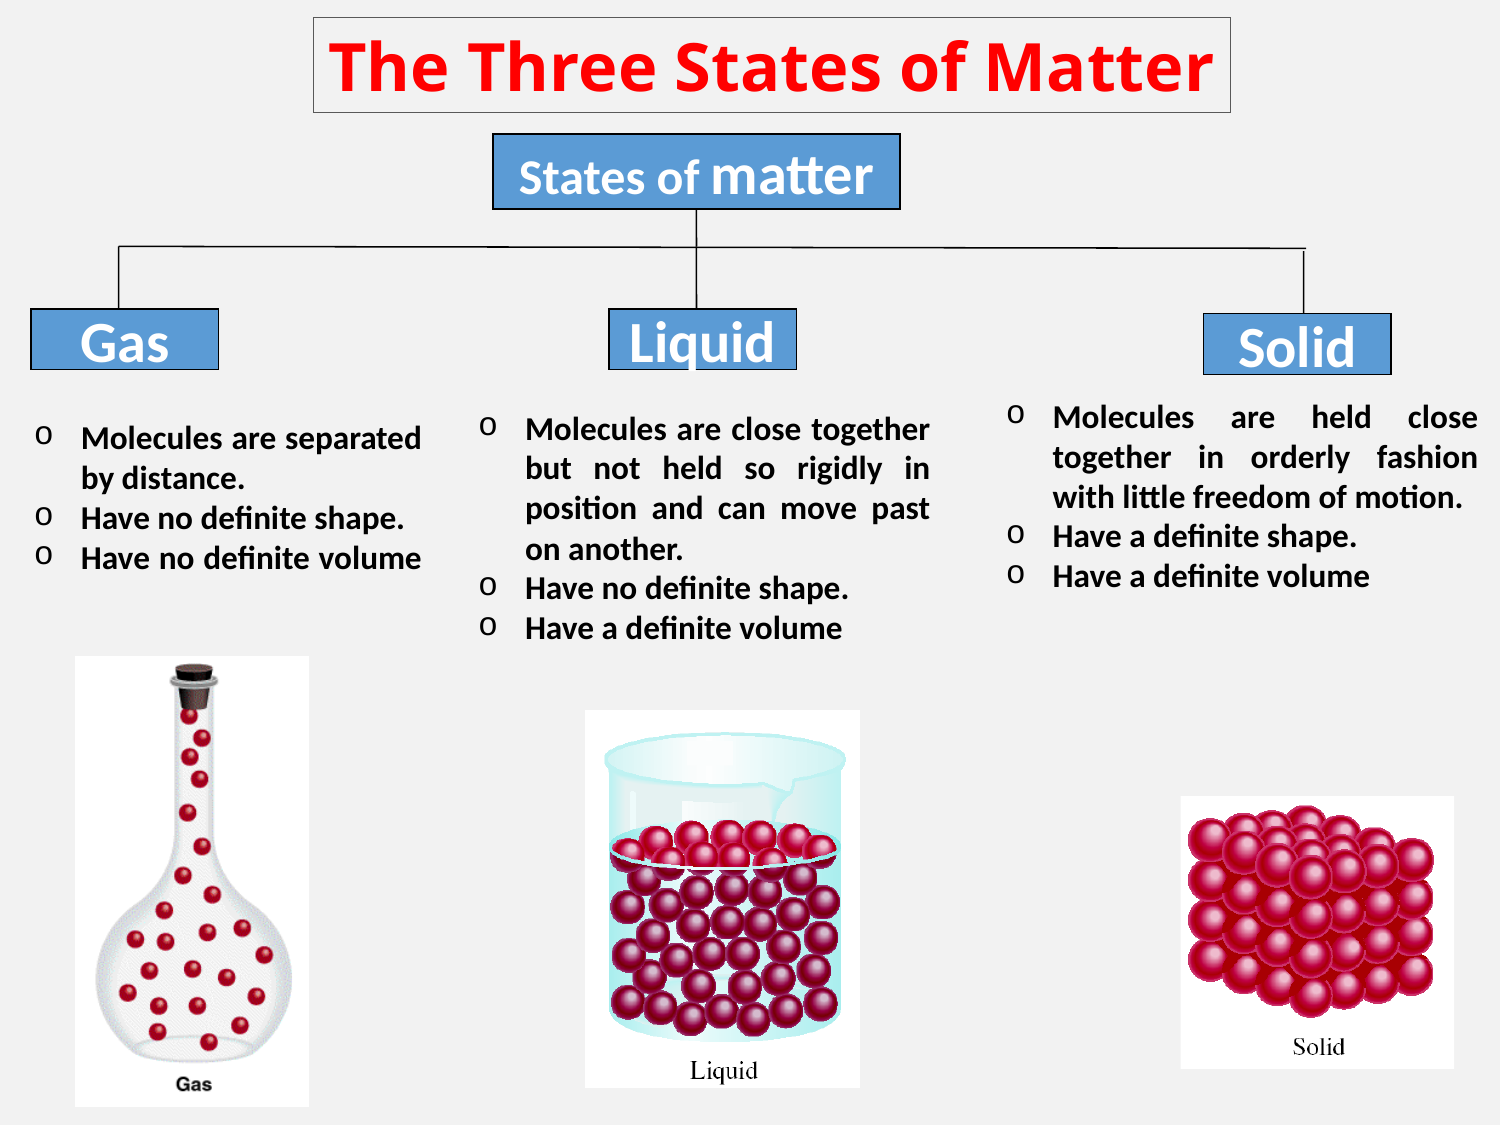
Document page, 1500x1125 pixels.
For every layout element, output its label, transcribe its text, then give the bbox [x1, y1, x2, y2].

text_box Gas [31, 308, 219, 370]
picture [75, 656, 309, 1107]
text_box The Three States of Matter [313, 17, 1231, 113]
picture [1180, 795, 1455, 1069]
text_box Molecules are separated by distance. Have no definite shape. Have no definite volume [19, 408, 438, 584]
text_box Molecules are held close together in orderly fashion with little freedom of motion. Have a definite shape. Have a definite volume [991, 387, 1494, 602]
picture [585, 710, 860, 1088]
text_box States of matter [493, 133, 900, 209]
text_box Liquid [608, 308, 797, 370]
text_box Molecules are close together but not held so rigidly in position and can move past on another. Have no definite shape. Have a definite volume [463, 399, 946, 654]
text_box Solid [1203, 313, 1391, 375]
